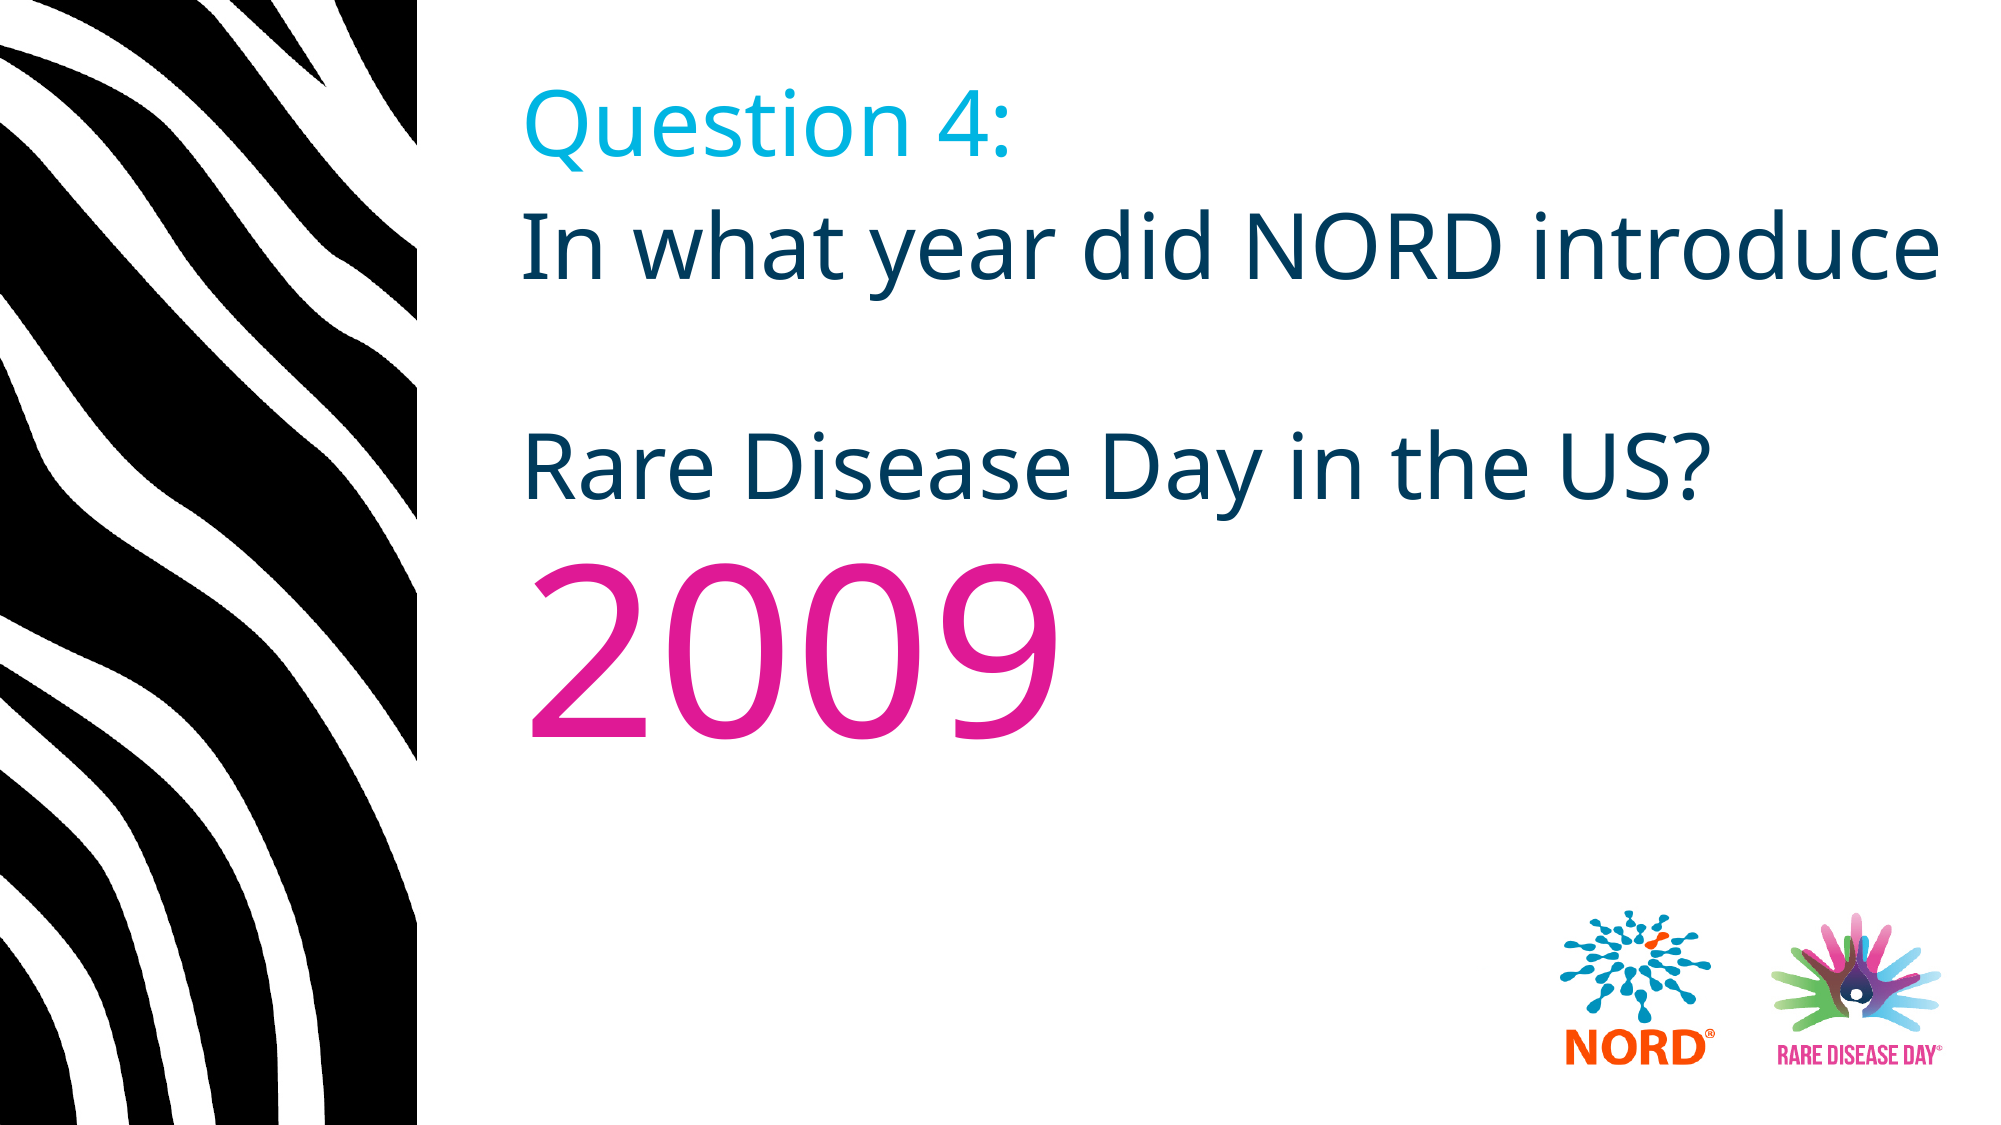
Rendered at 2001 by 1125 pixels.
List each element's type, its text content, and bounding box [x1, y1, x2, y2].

text_box 2009 [506, 543, 1863, 741]
picture [0, 0, 2001, 1125]
title Question 4: [506, 75, 1863, 180]
text_box In what year did NORD introduce Rare Disease Day in the US? [505, 180, 1979, 525]
